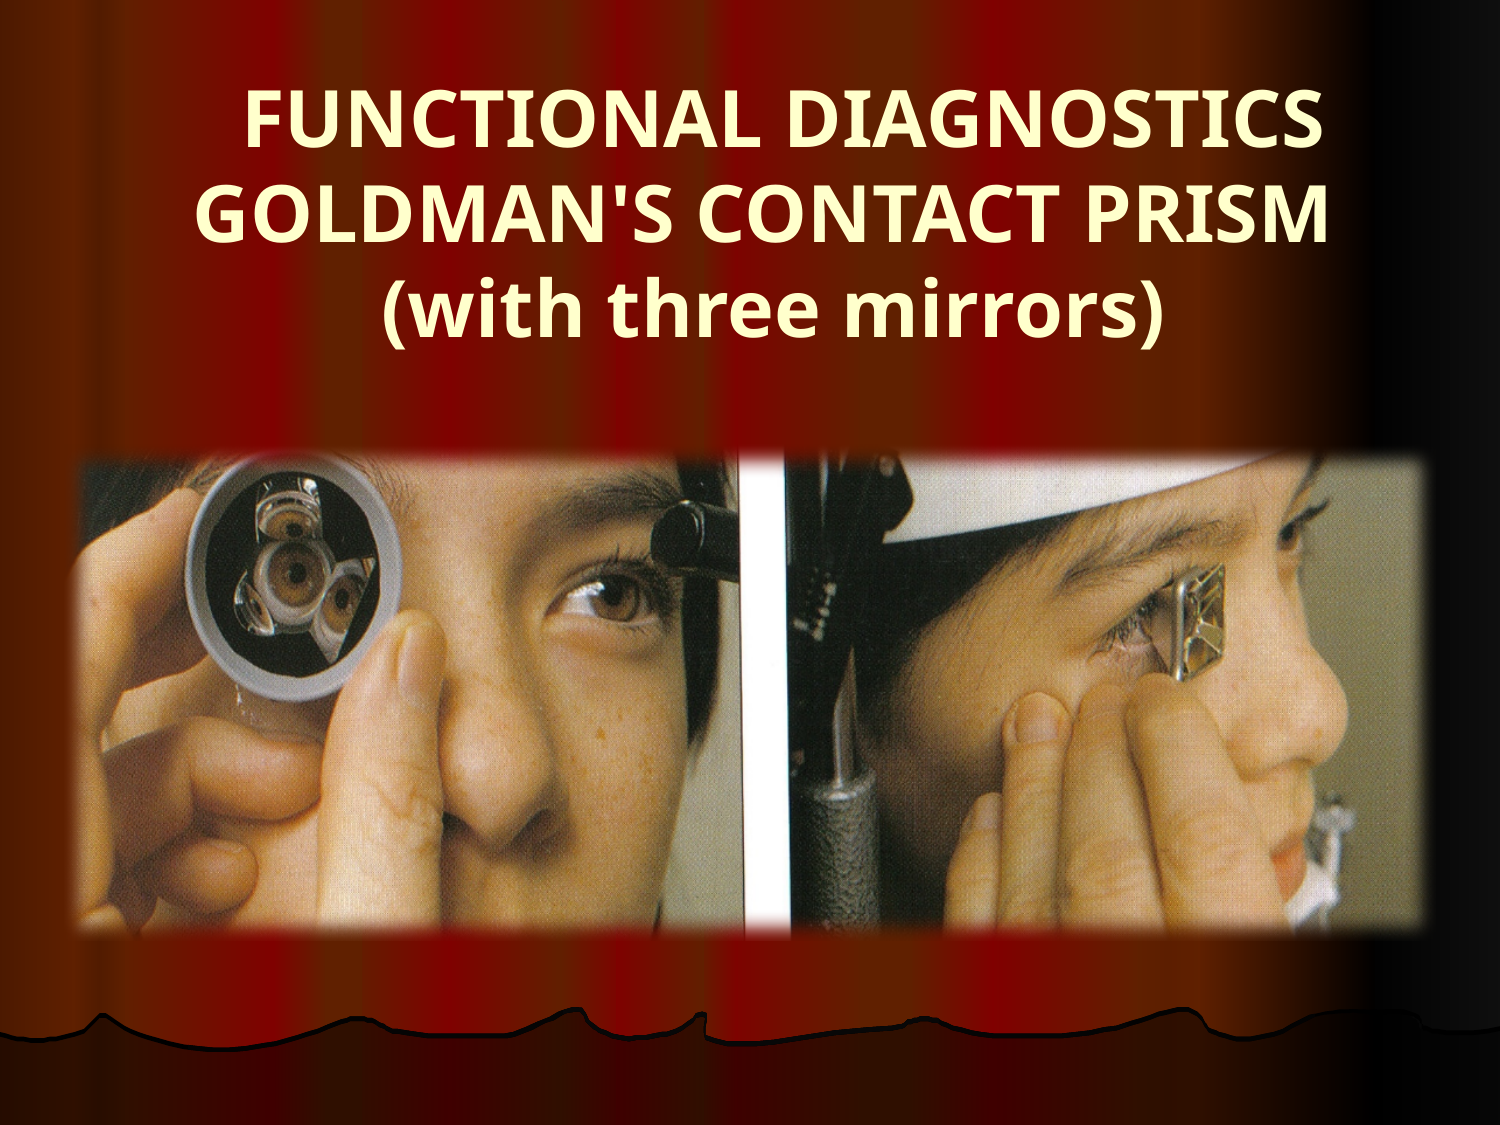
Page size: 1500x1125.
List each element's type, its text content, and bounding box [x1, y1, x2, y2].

title FUNCTIONAL DIAGNOSTICS GOLDMAN'S CONTACT PRISM (with three mirrors) [46, 58, 1500, 364]
picture [63, 444, 1437, 941]
